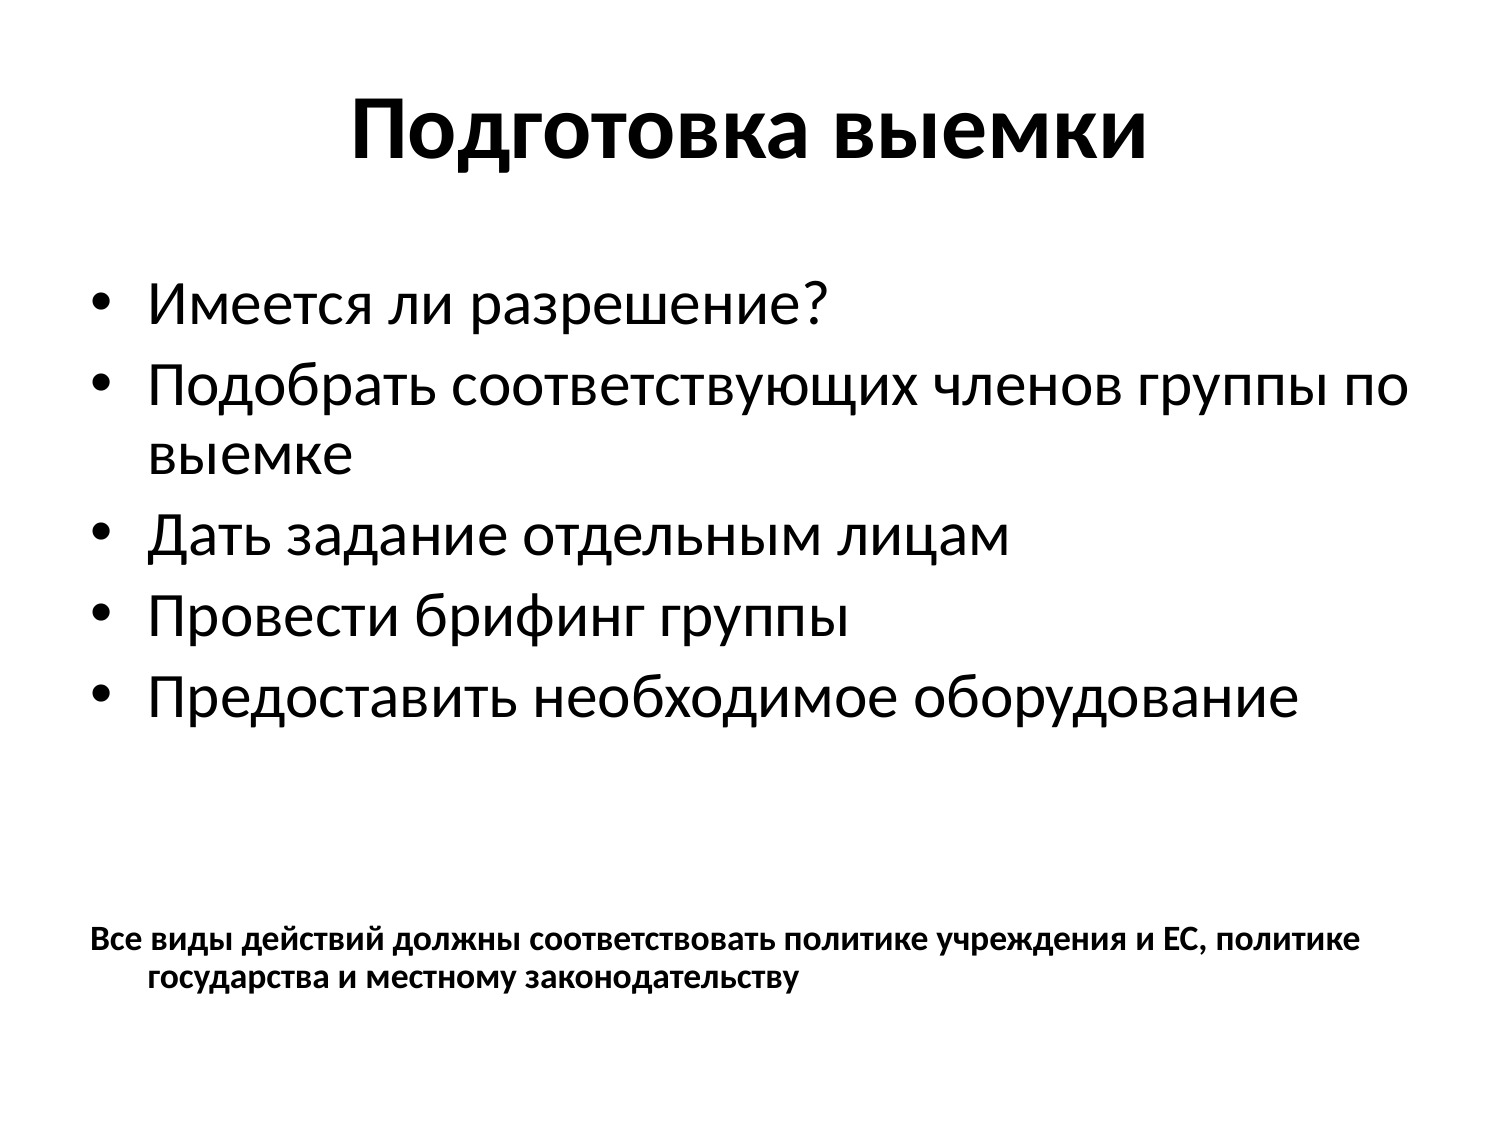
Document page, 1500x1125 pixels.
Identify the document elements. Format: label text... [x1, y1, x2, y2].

list Имеется ли разрешение? Подобрать соответствующих членов группы по выемке Дать задание отдельным лицам Провести брифинг группы Предоставить необходимое оборудование Все виды действий должны соответствовать политике учреждения и ЕС, политике государства и местному законодательству [74, 262, 1454, 1006]
title Подготовка выемки [74, 44, 1426, 200]
